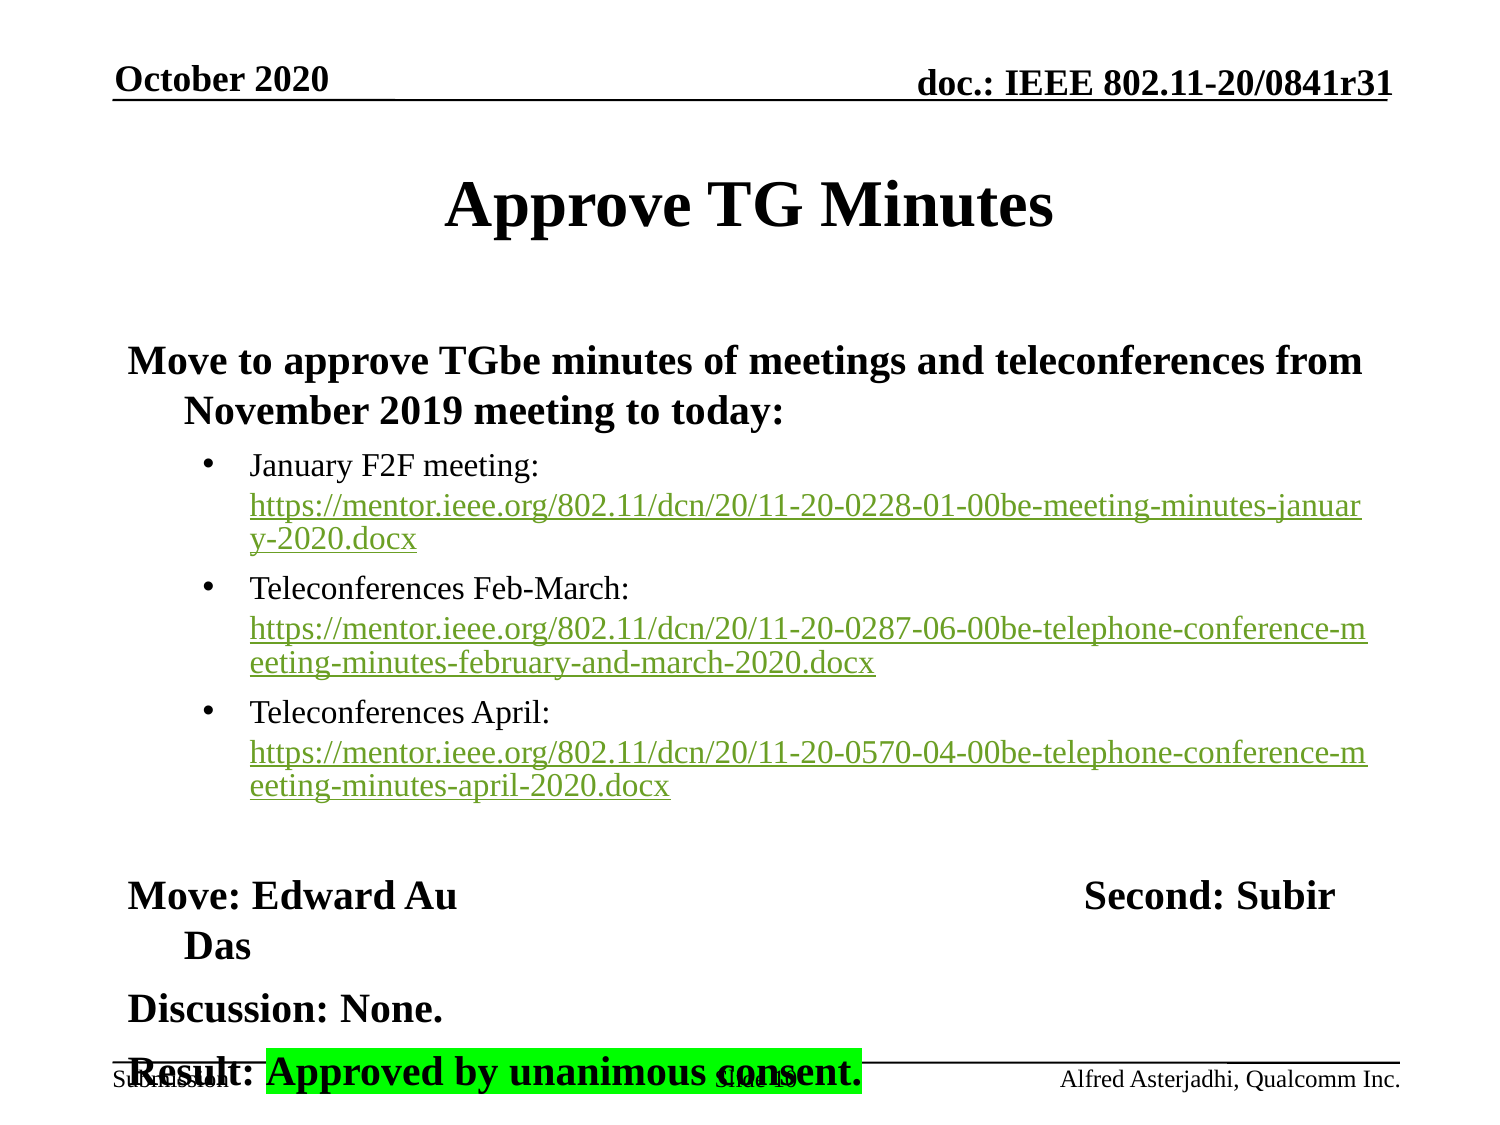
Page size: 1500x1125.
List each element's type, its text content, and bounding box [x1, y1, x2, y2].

title Approve TG Minutes [112, 112, 1388, 288]
list Move to approve TGbe minutes of meetings and teleconferences from November 2019 meeting to today: January F2F meeting: https://mentor.ieee.org/802.11/dcn/20/11-20-0228-01-00be-meeting-minutes-january-2020.docx Teleconferences Feb-March: https://mentor.ieee.org/802.11/dcn/20/11-20-0287-06-00be-telephone-conference-meeting-minutes-february-and-march-2020.docx Teleconferences April: https://mentor.ieee.org/802.11/dcn/20/11-20-0570-04-00be-telephone-conference-meeting-minutes-april-2020.docx Move: Edward Au Second: Subir Das Discussion: None. Result: Approved by unanimous consent. [112, 324, 1388, 1000]
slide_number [114, 54, 493, 100]
slide_number Slide 10 [712, 1061, 800, 1123]
footer Alfred Asterjadhi, Qualcomm Inc. [878, 1061, 1402, 1093]
